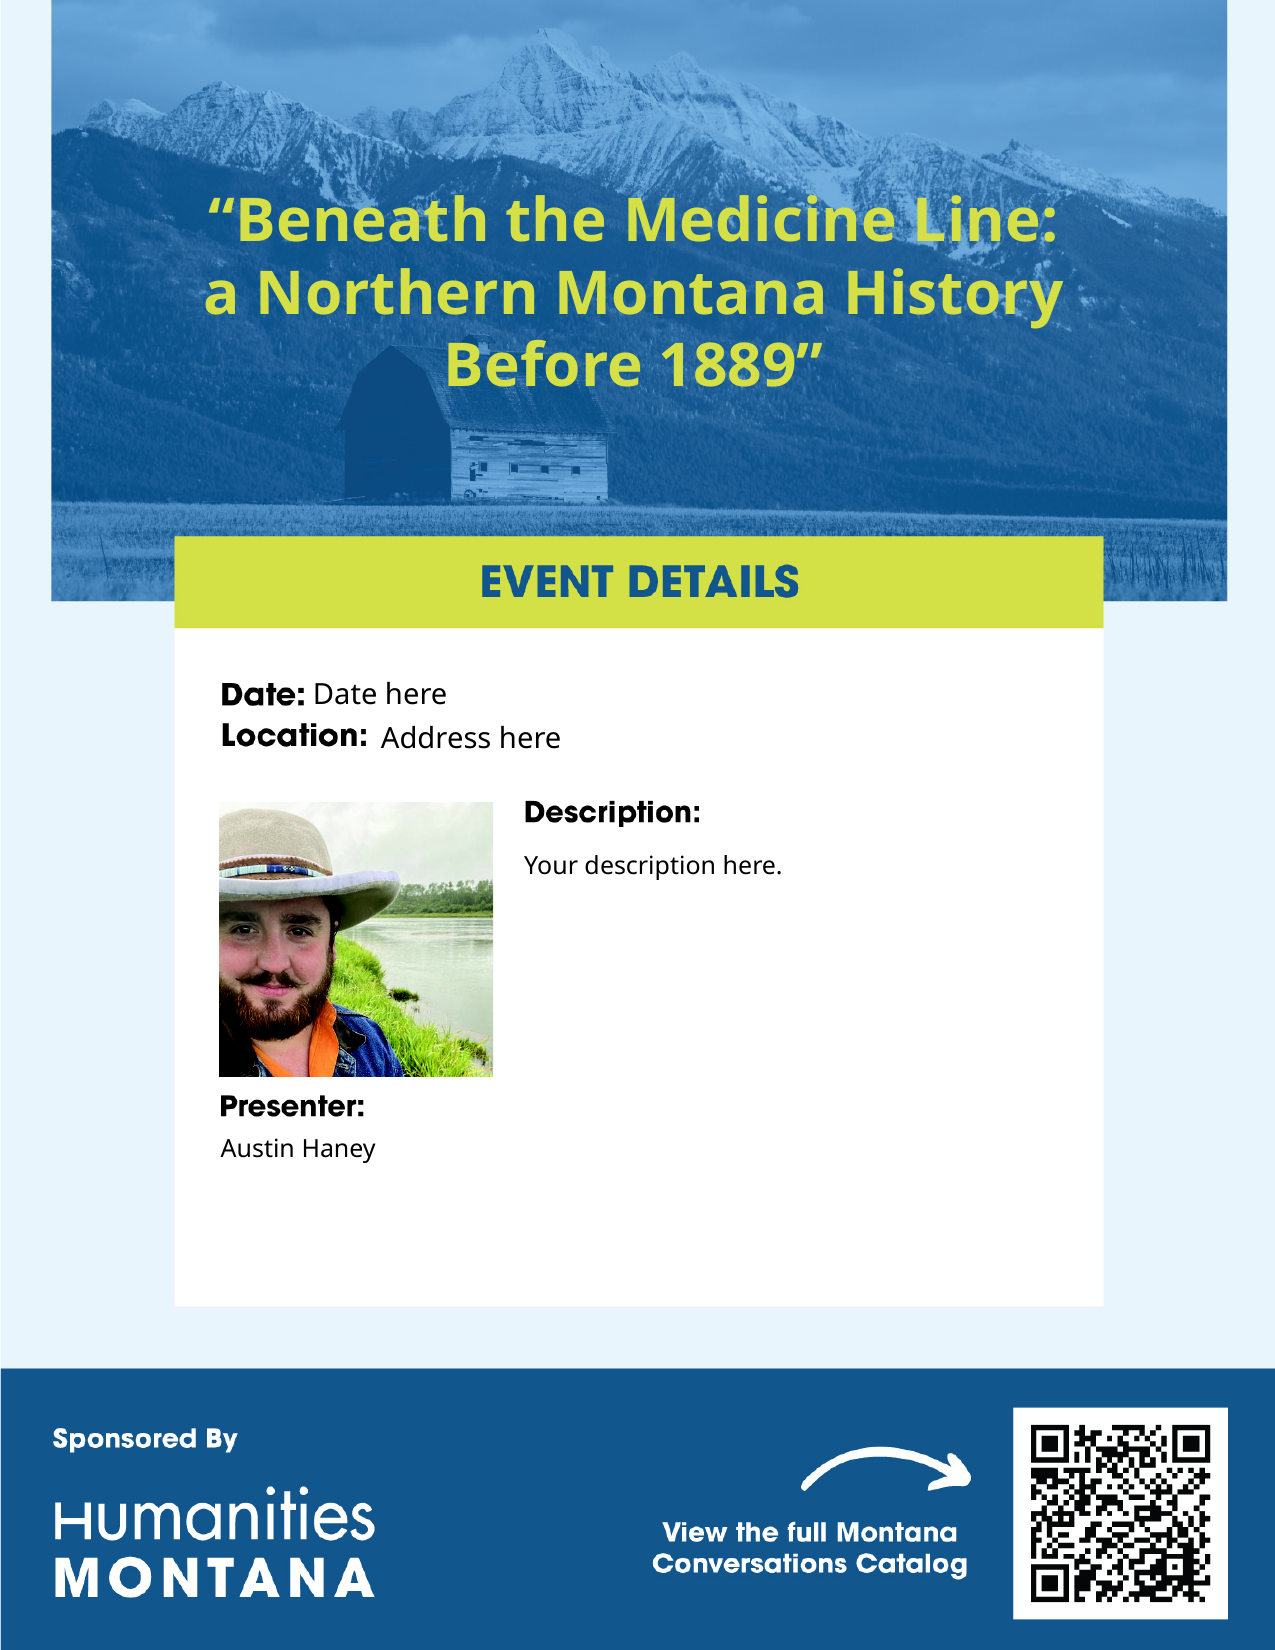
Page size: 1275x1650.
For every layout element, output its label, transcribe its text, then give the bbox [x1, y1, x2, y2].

text_box [159, 166, 169, 233]
text_box Austin Haney [205, 1117, 480, 1178]
text_box “Beneath the Medicine Line: a Northern Montana History Before 1889” [169, 166, 1099, 414]
text_box Address here [365, 704, 1233, 770]
text_box Date here [297, 660, 932, 726]
text_box [169, 132, 1099, 166]
text_box Your description here. [509, 834, 1033, 895]
picture [0, 0, 1275, 1650]
